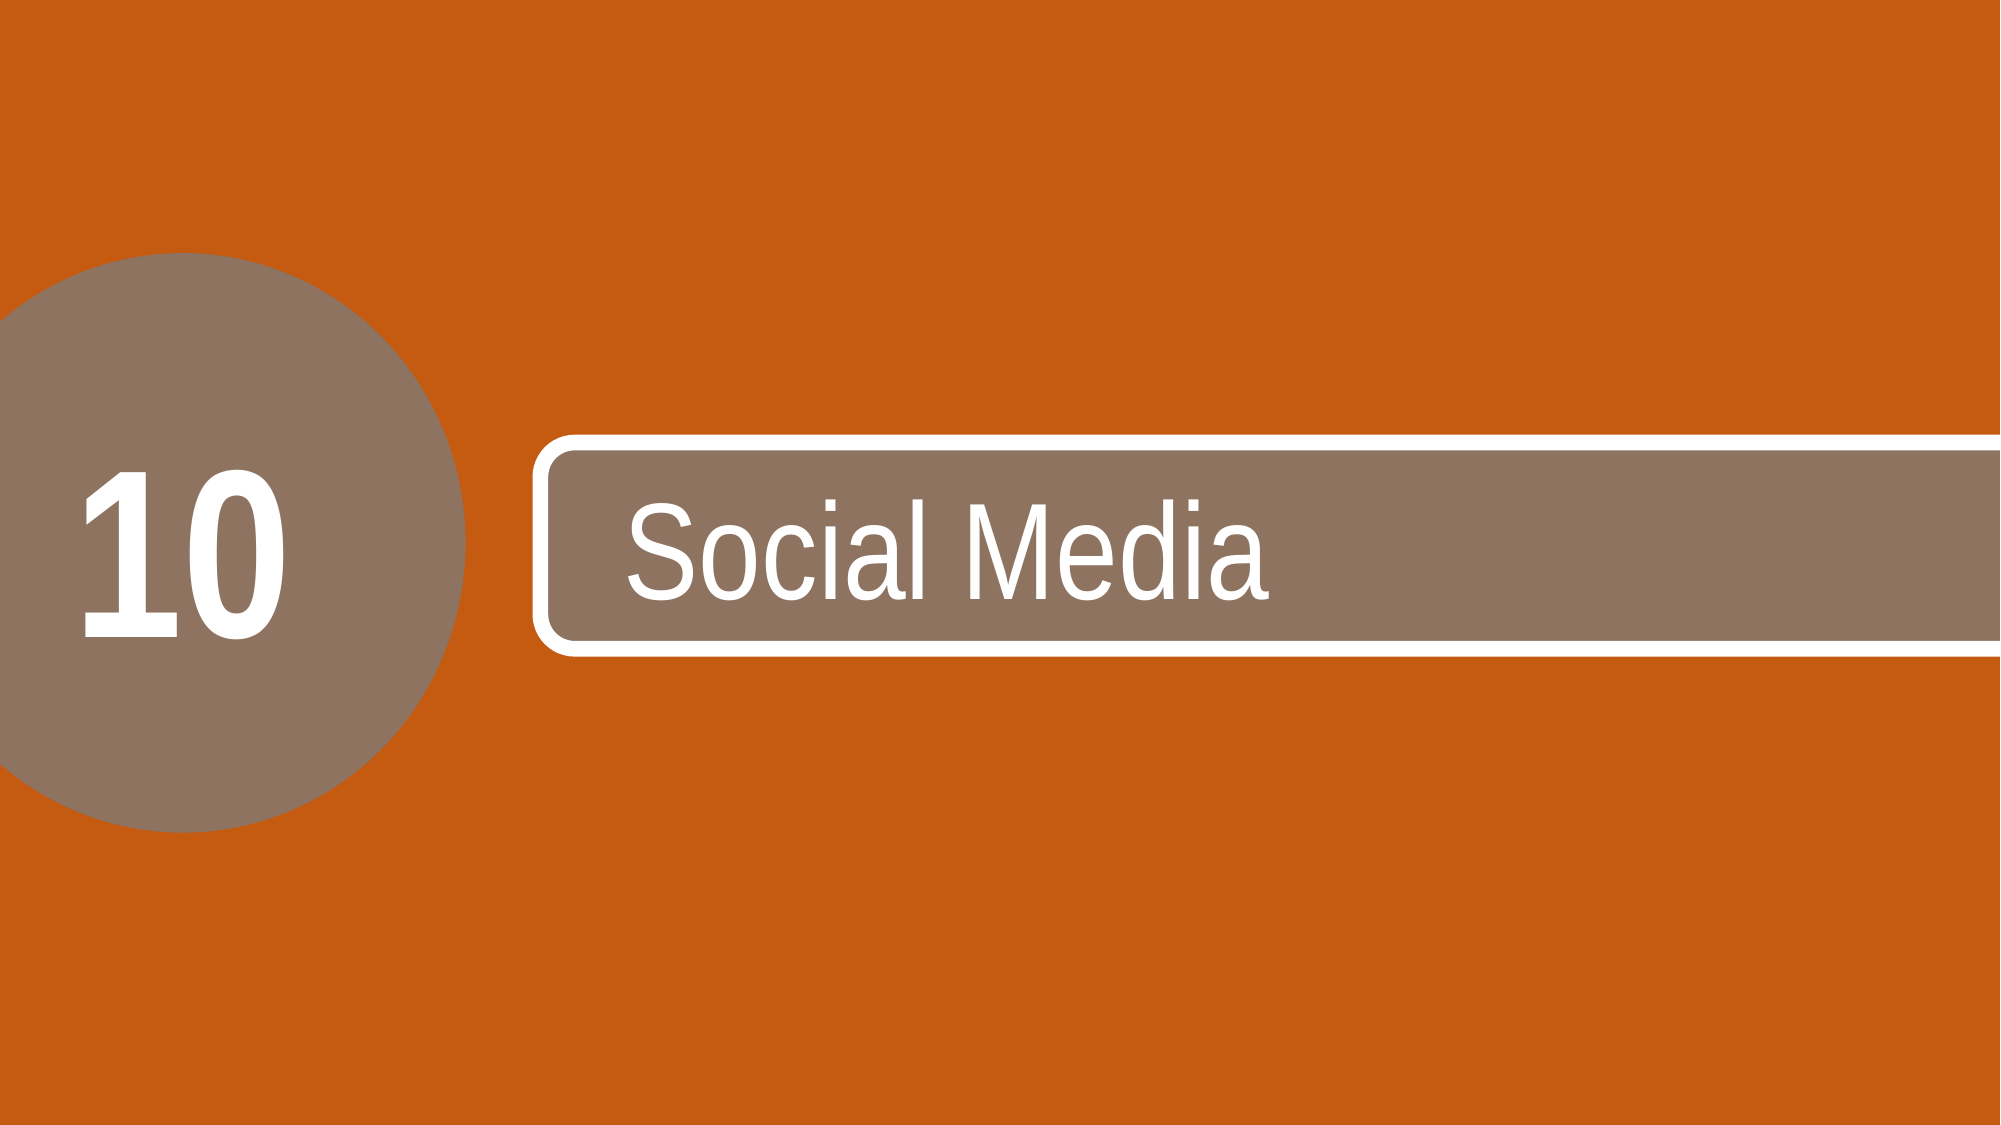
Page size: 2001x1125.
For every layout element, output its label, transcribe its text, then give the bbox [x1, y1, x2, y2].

text_box Social Media [609, 454, 1916, 635]
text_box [0, 253, 466, 833]
text_box [539, 441, 2000, 650]
